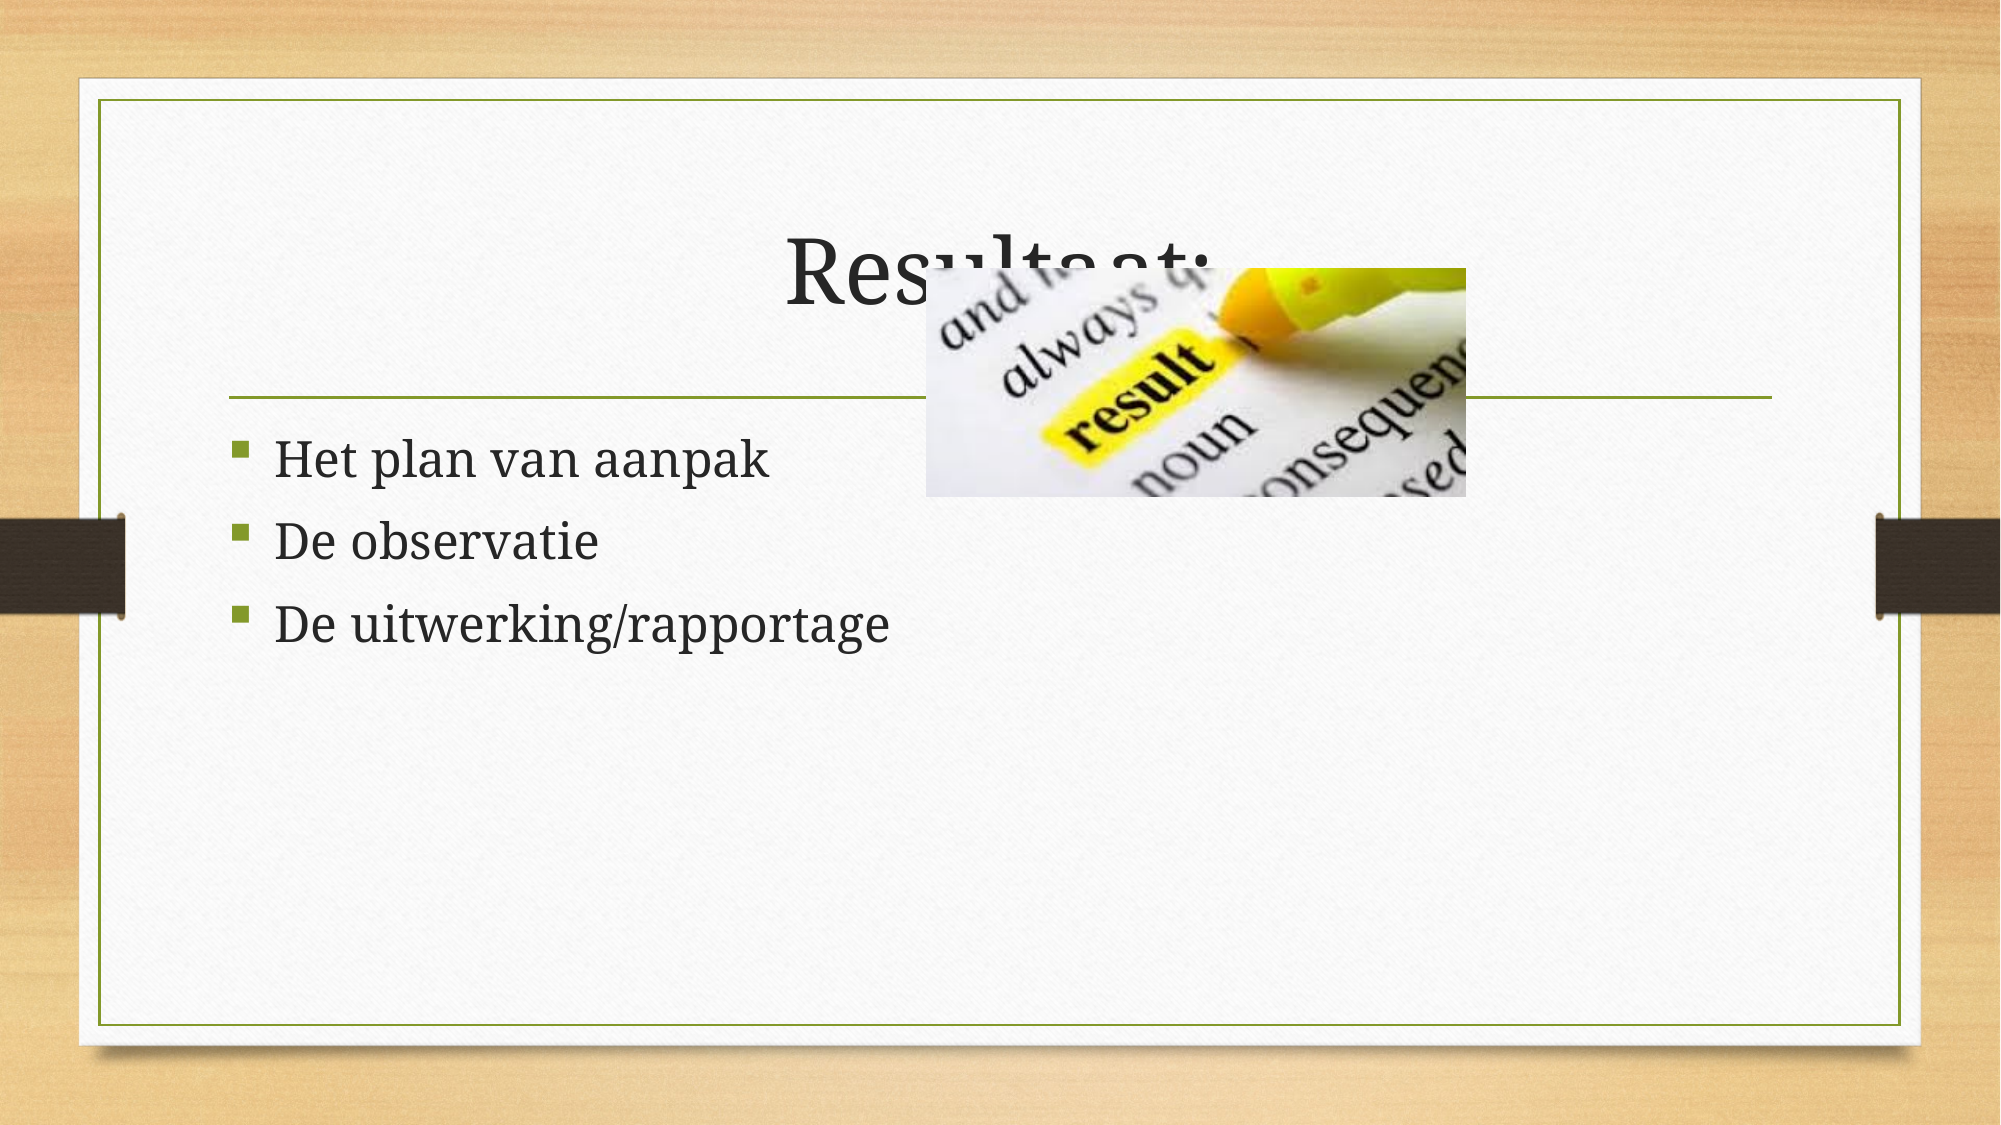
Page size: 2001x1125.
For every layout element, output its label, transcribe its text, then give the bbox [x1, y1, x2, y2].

picture [0, 0, 2001, 1125]
list Het plan van aanpak De observatie De uitwerking/rapportage [212, 419, 1788, 964]
title Resultaat: [212, 161, 1788, 375]
